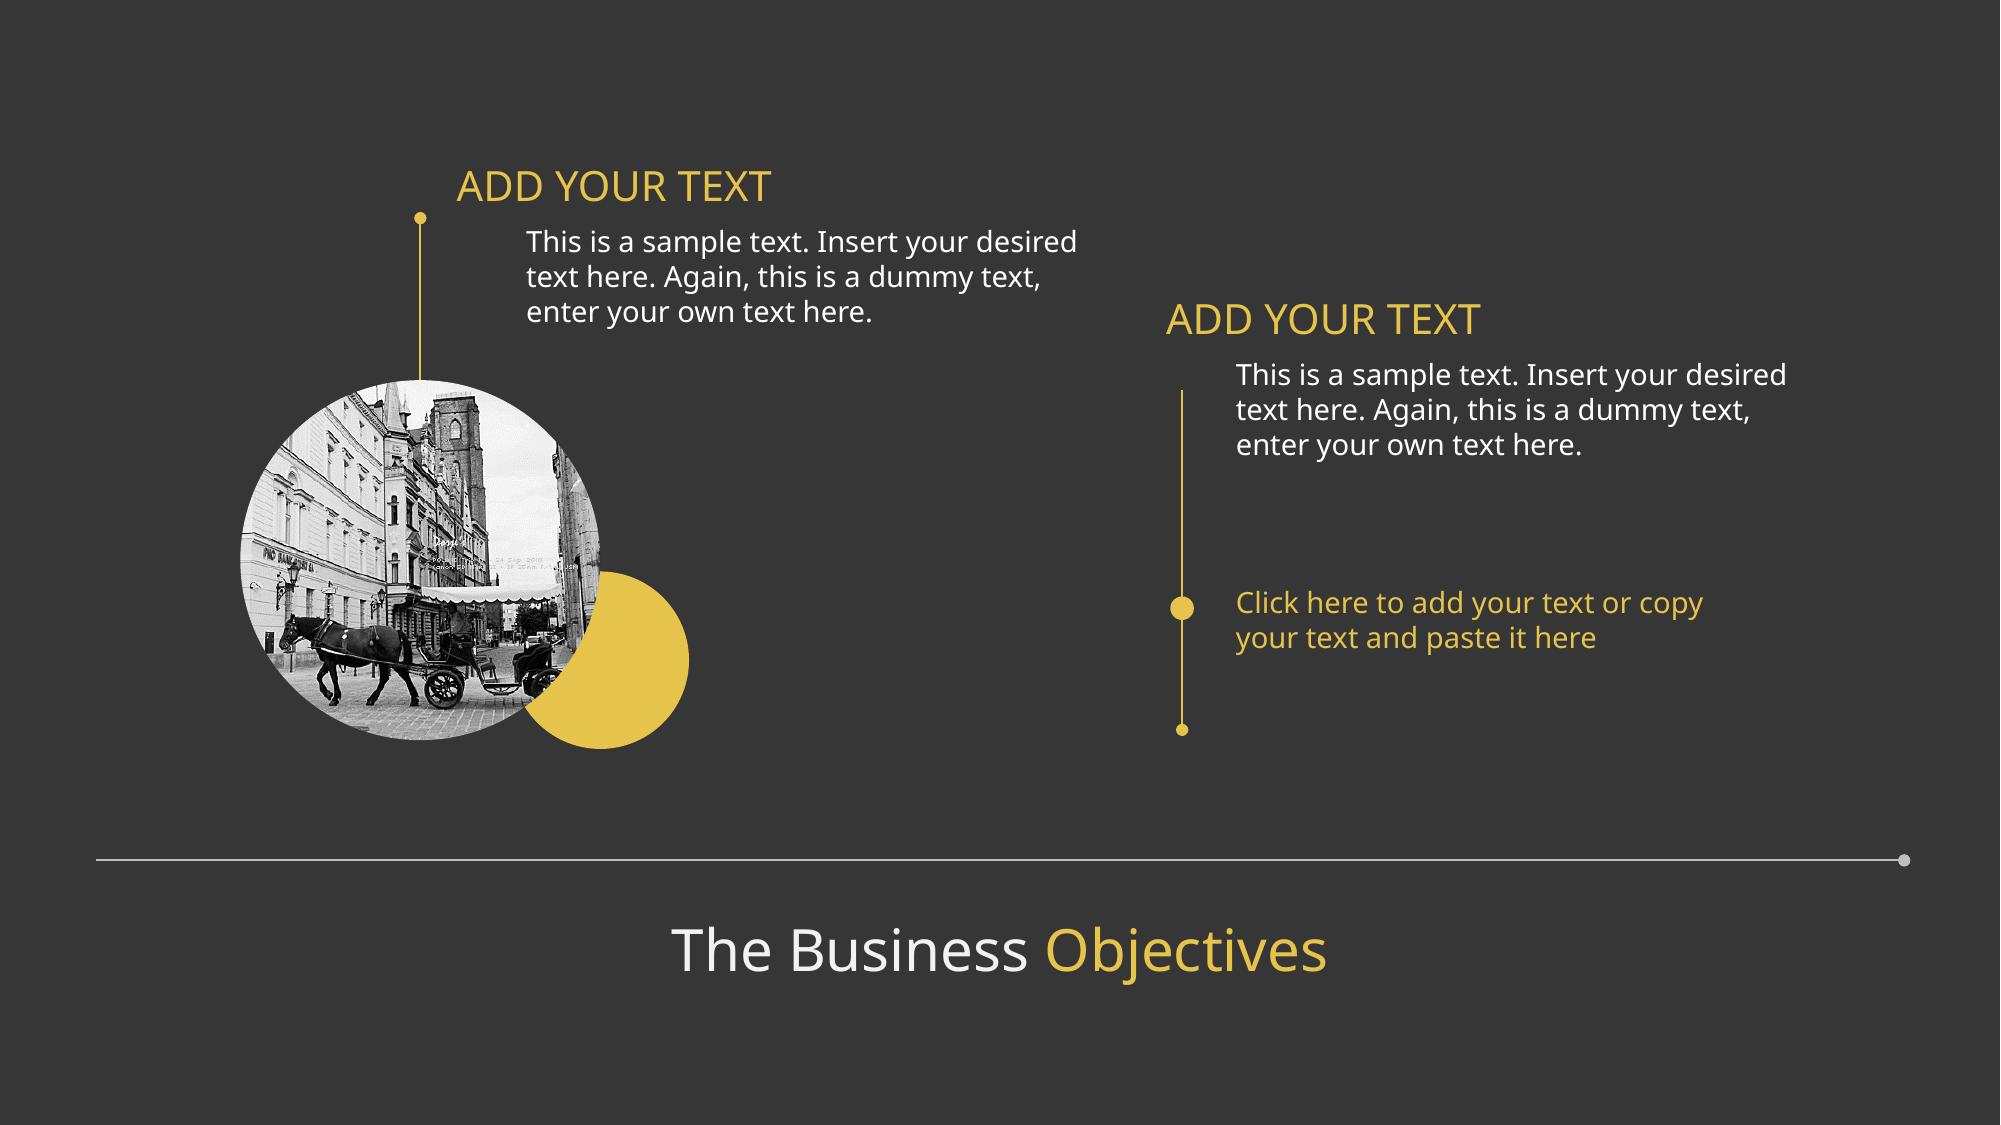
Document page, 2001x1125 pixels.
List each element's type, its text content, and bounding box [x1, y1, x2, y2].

text_box This is a sample text. Insert your desired text here. Again, this is a dummy text, enter your own text here. [511, 215, 1125, 336]
text_box Click here to add your text or copy your text and paste it here [1221, 577, 1764, 662]
text_box This is a sample text. Insert your desired text here. Again, this is a dummy text, enter your own text here. [1221, 348, 1835, 469]
text_box [1183, 595, 1195, 621]
text_box [1169, 595, 1182, 622]
text_box The Business Objectives [480, 905, 1520, 991]
text_box ADD YOUR TEXT [1151, 285, 1861, 351]
text_box [561, 570, 691, 750]
text_box ADD YOUR TEXT [441, 152, 1152, 218]
picture [240, 380, 601, 741]
